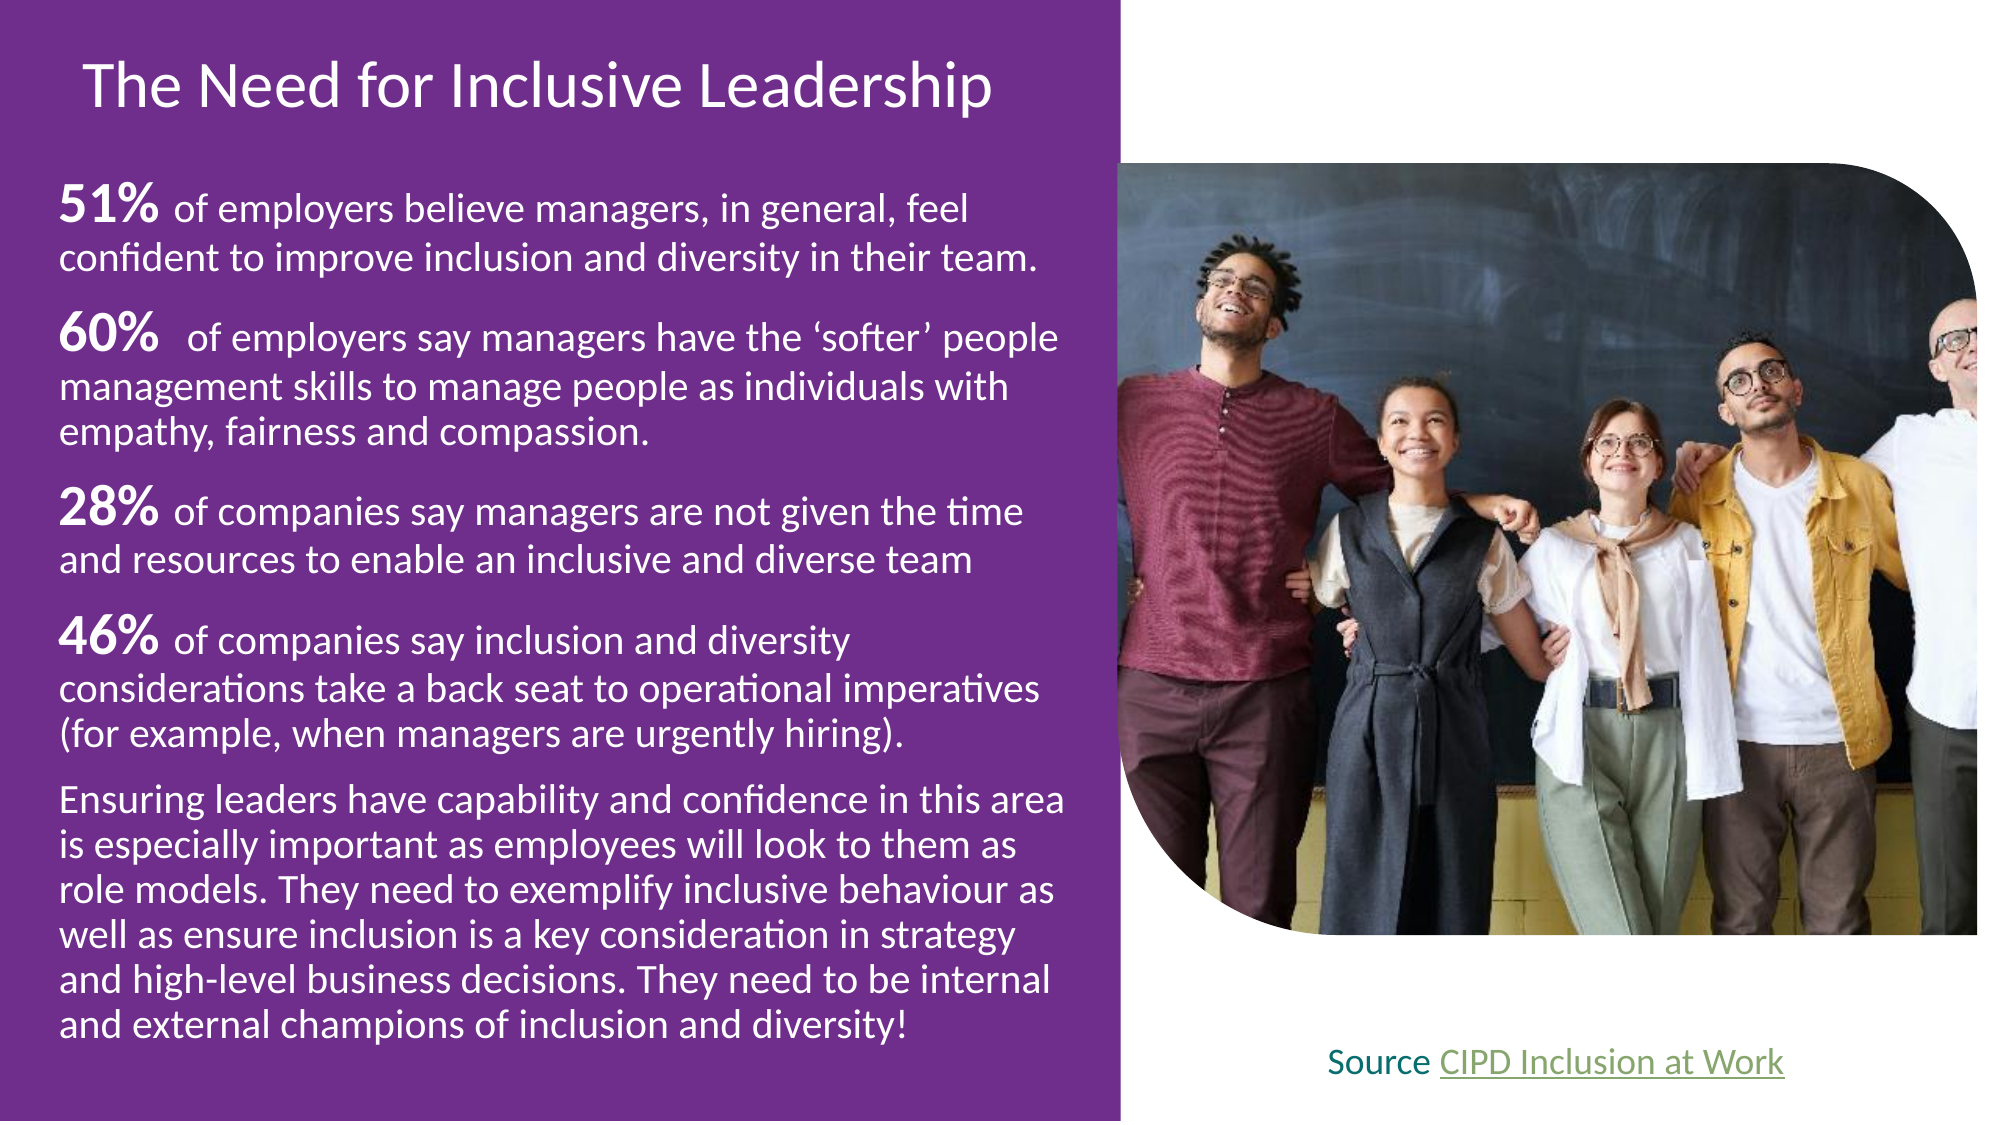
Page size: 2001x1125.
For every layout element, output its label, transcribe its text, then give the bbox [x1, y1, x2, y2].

text_box Source CIPD Inclusion at Work [1312, 1029, 1908, 1090]
list 51% of employers believe managers, in general, feel confident to improve inclusion and diversity in their team. 60% of employers say managers have the ‘softer’ people management skills to manage people as individuals with empathy, fairness and compassion. 28% of companies say managers are not given the time and resources to enable an inclusive and diverse team 46% of companies say inclusion and diversity considerations take a back seat to operational imperatives (for example, when managers are urgently hiring). Ensuring leaders have capability and confidence in this area is especially important as employees will look to them as role models. They need to exemplify inclusive behaviour as well as ensure inclusion is a key consideration in strategy and high-level business decisions. They need to be internal and external champions of inclusion and diversity! [44, 165, 1085, 705]
list The Need for Inclusive Leadership [44, 42, 1033, 206]
picture [1117, 163, 1978, 936]
